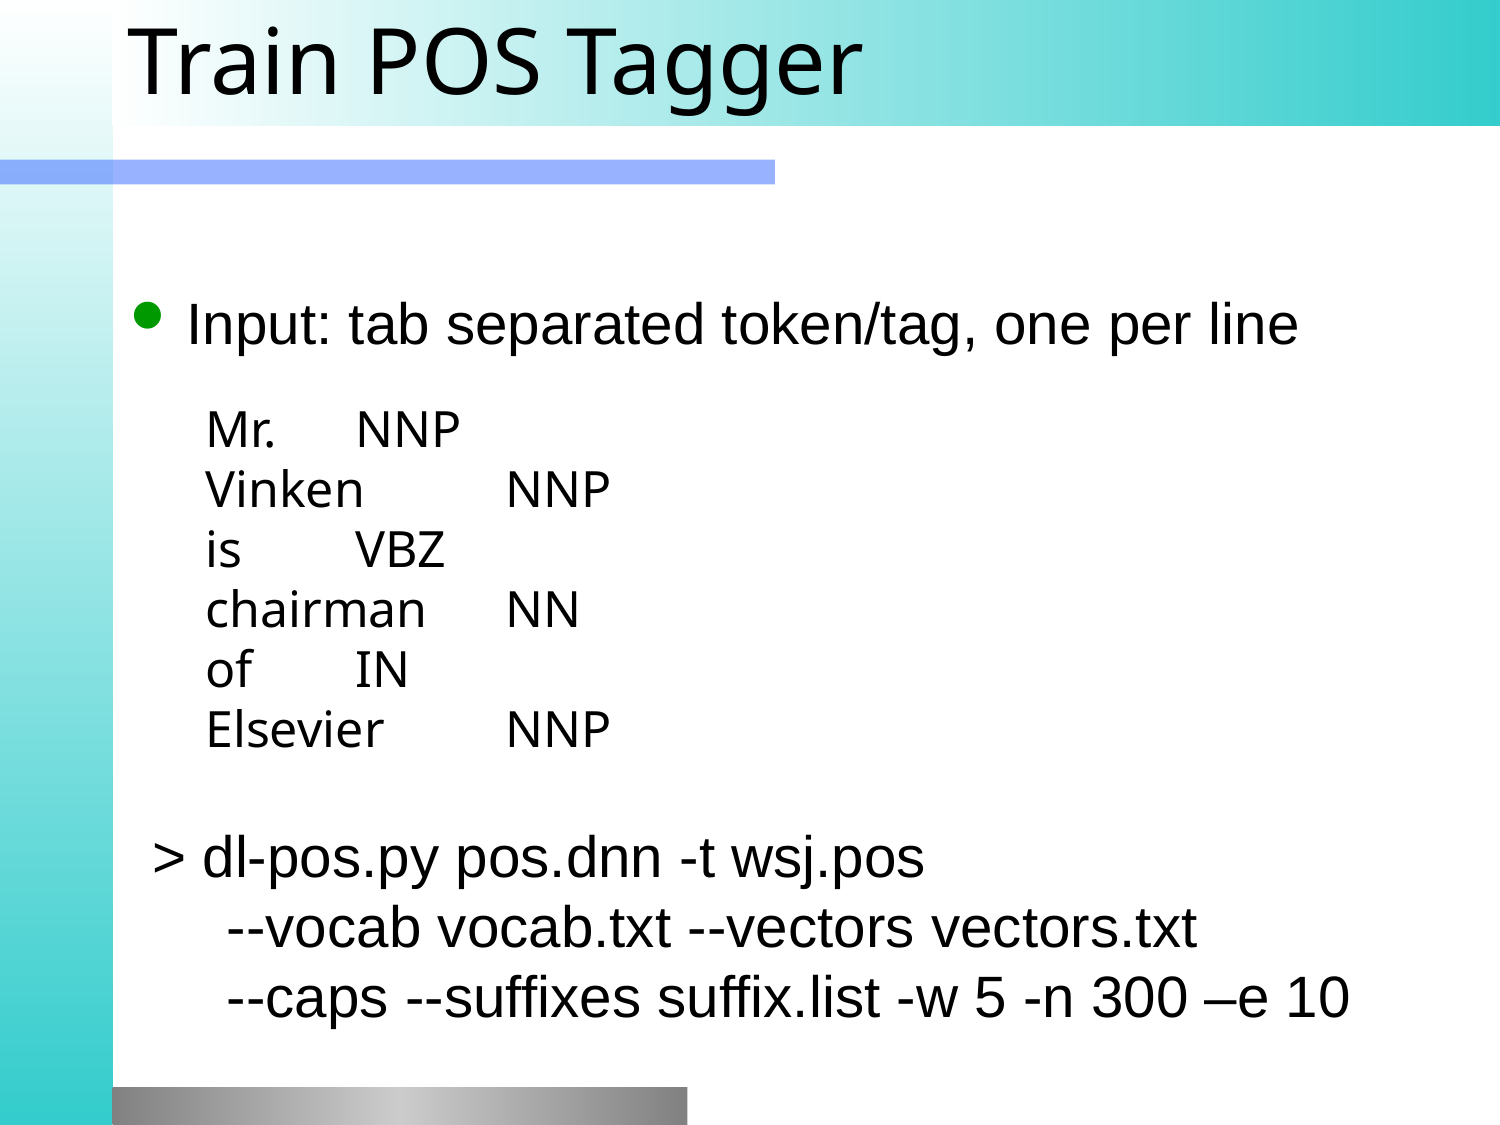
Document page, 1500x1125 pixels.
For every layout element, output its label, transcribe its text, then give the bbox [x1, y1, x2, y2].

title Train POS Tagger [112, 0, 1500, 121]
text_box > dl-pos.py pos.dnn -t wsj.pos --vocab vocab.txt --vectors vectors.txt --caps --suffixes suffix.list -w 5 -n 300 –e 10 [137, 811, 1413, 1097]
list Input: tab separated token/tag, one per line Mr. NNP Vinken NNP is VBZ chairman NN of IN Elsevier NNP [115, 278, 1391, 788]
